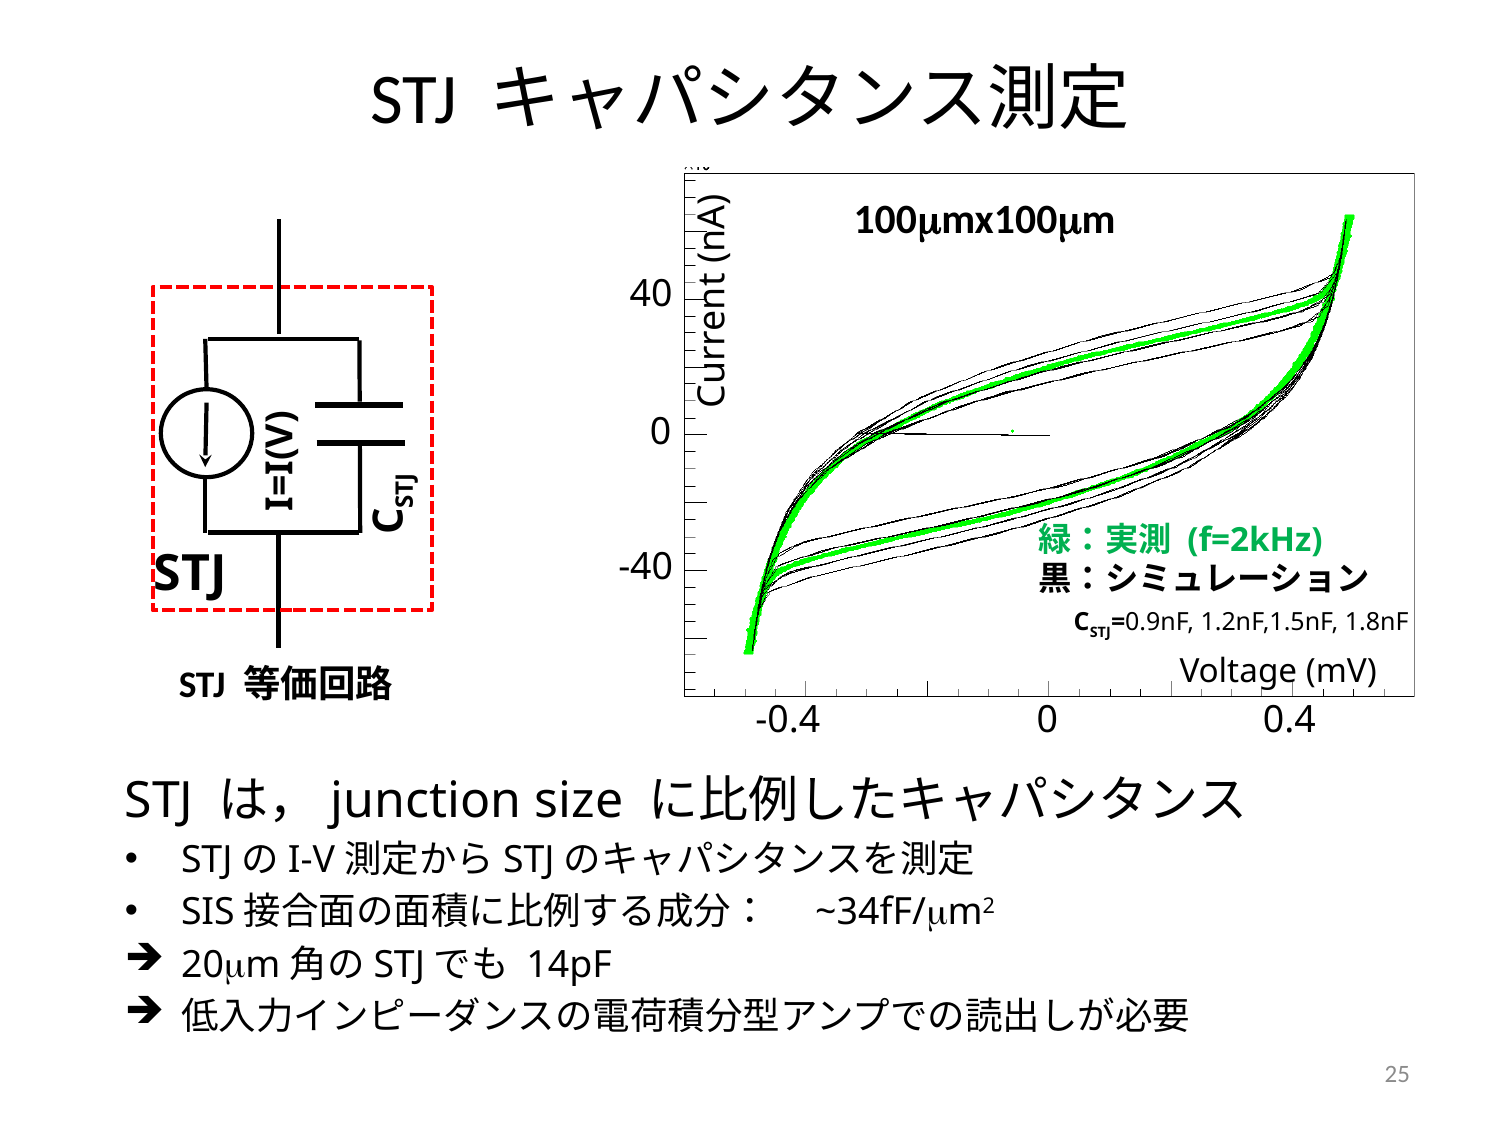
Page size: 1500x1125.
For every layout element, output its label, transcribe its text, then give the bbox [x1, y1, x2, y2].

title STJ キャパシタンス測定 [75, 45, 1425, 146]
slide_number 25 [1074, 1042, 1425, 1103]
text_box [603, 145, 1500, 749]
text_box STJ 等価回路 [163, 655, 424, 711]
text_box STJ は，junction size に比例したキャパシタンス STJのI-V測定からSTJのキャパシタンスを測定 SIS接合面の面積に比例する成分： ~34fF/m2 20m角のSTJでも 14pF 低入力インピーダンスの電荷積分型アンプでの読出しが必要 [109, 759, 1353, 1065]
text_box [130, 219, 433, 648]
